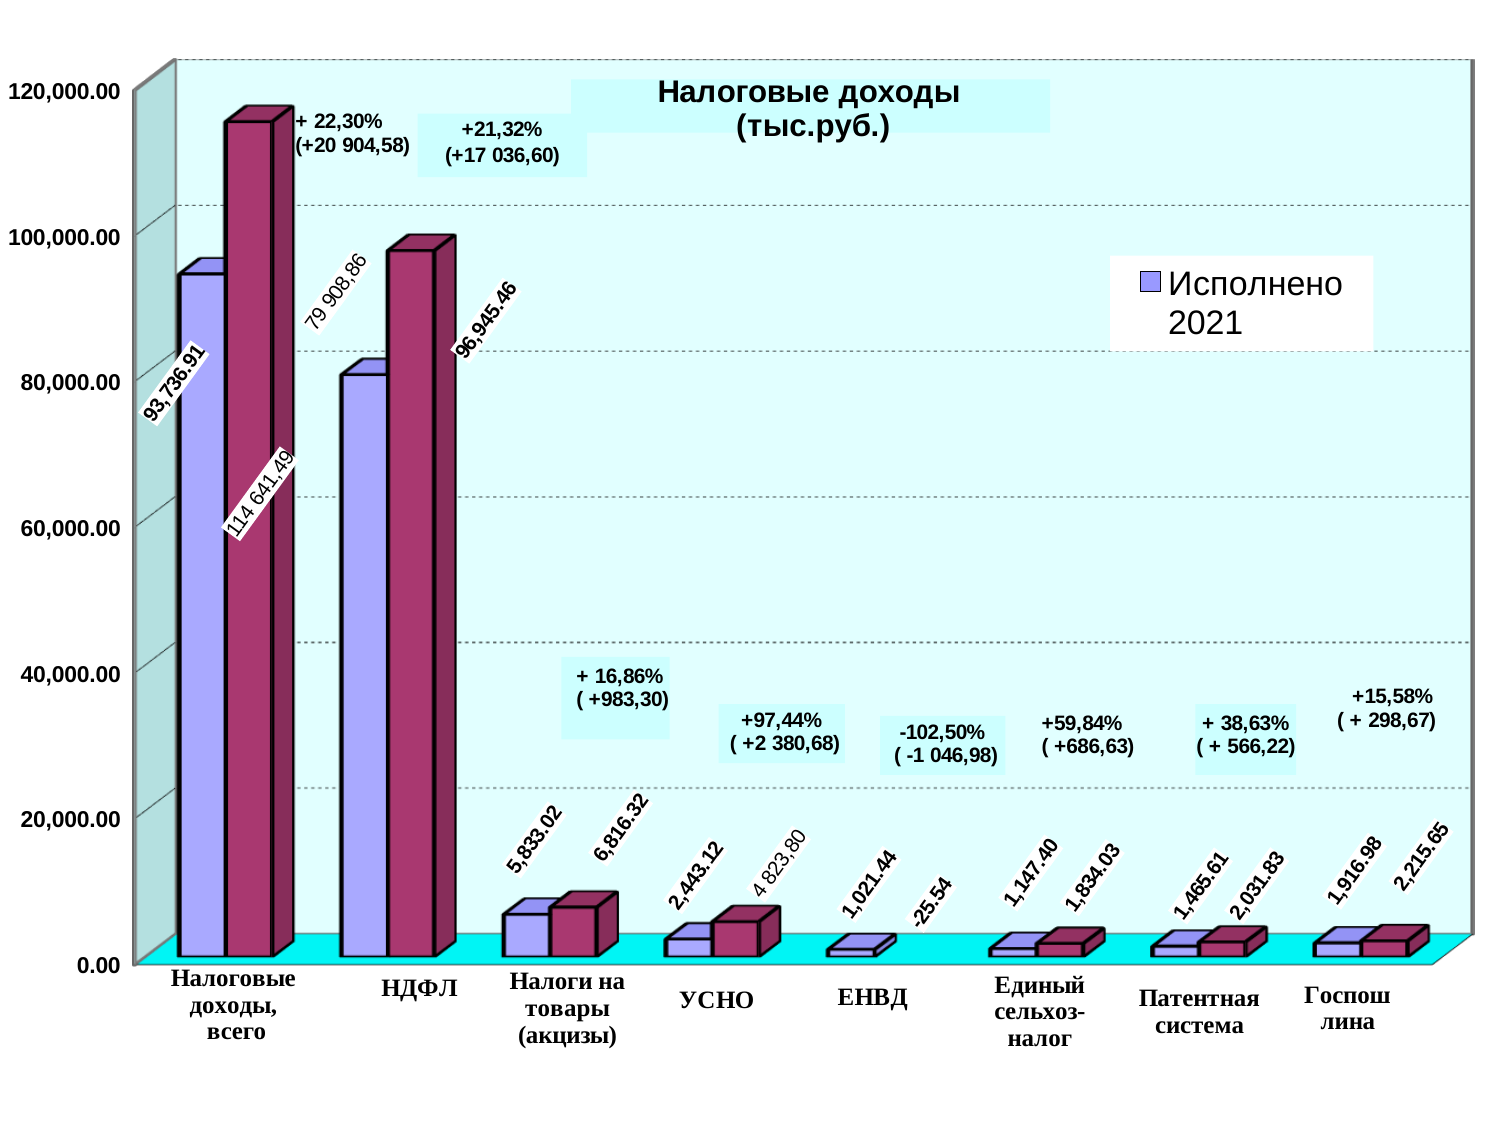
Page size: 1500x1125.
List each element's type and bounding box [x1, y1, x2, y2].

chart [0, 42, 1500, 1083]
